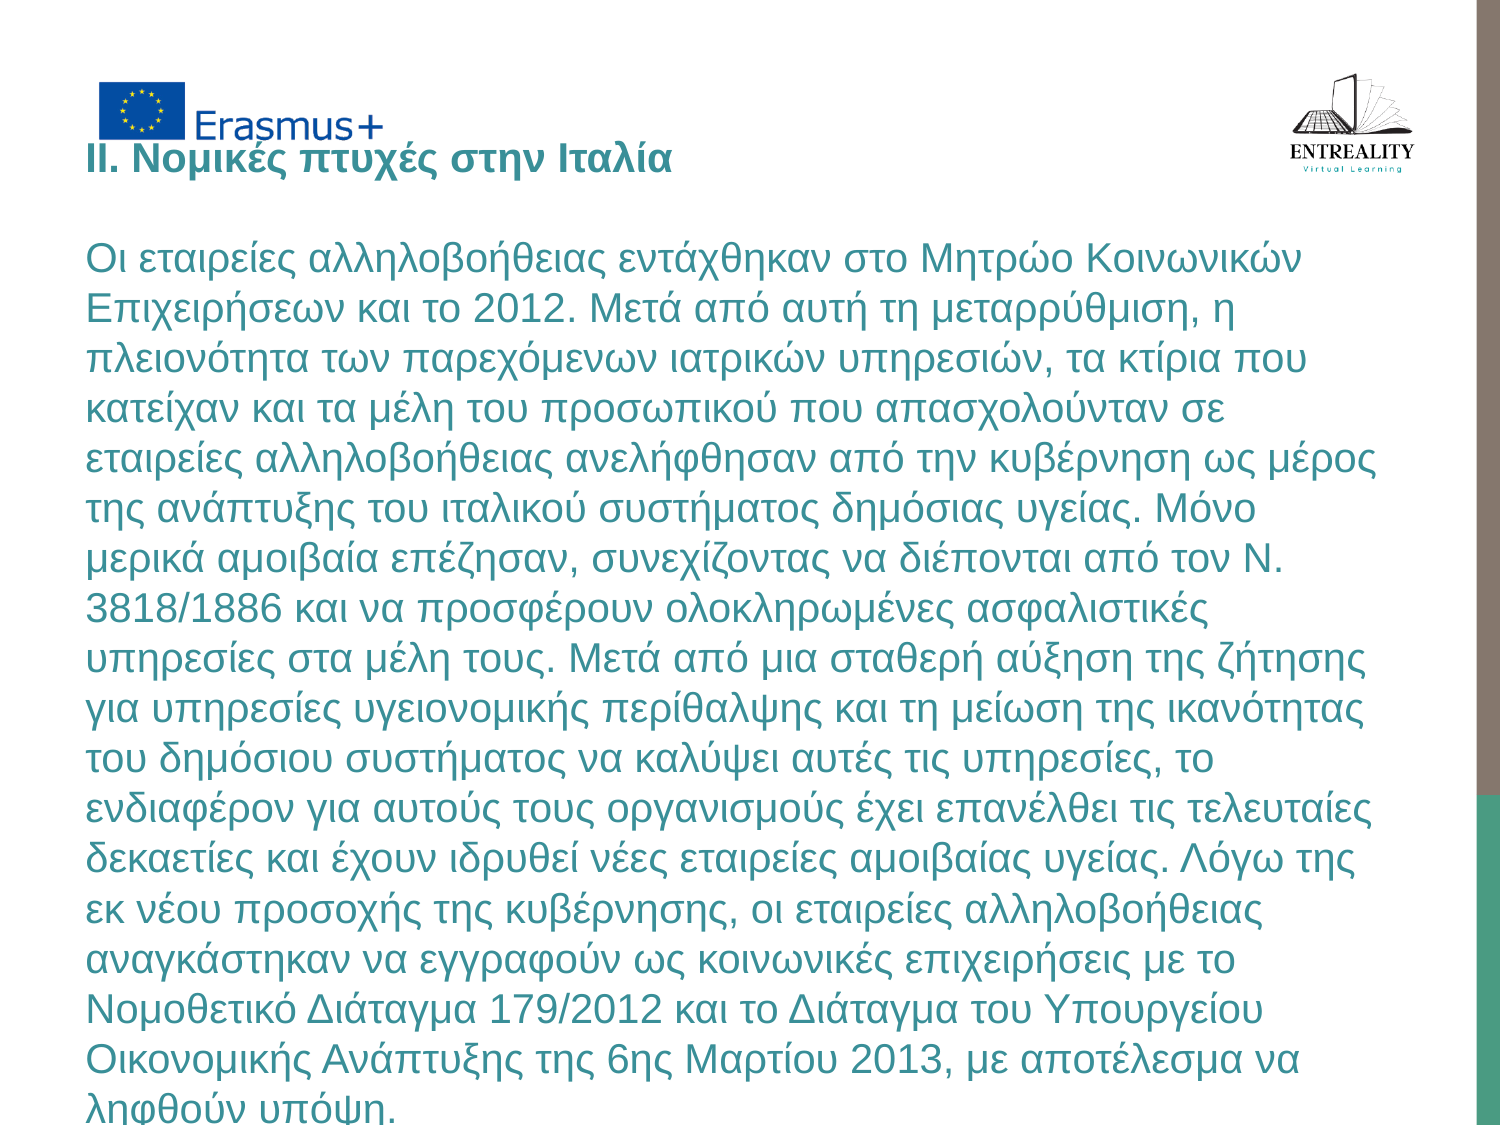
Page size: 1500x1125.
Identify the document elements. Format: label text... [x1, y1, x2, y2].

title II. Νομικές πτυχές στην Ιταλία Οι εταιρείες αλληλοβοήθειας εντάχθηκαν στο Μητρώο Κοινωνικών Επιχειρήσεων και το 2012. Μετά από αυτή τη μεταρρύθμιση, η πλειονότητα των παρεχόμενων ιατρικών υπηρεσιών, τα κτίρια που κατείχαν και τα μέλη του προσωπικού που απασχολούνταν σε εταιρείες αλληλοβοήθειας ανελήφθησαν από την κυβέρνηση ως μέρος της ανάπτυξης του ιταλικού συστήματος δημόσιας υγείας. Μόνο μερικά αμοιβαία επέζησαν, συνεχίζοντας να διέπονται από τον Ν. 3818/1886 και να προσφέρουν ολοκληρωμένες ασφαλιστικές υπηρεσίες στα μέλη τους. Μετά από μια σταθερή αύξηση της ζήτησης για υπηρεσίες υγειονομικής περίθαλψης και τη μείωση της ικανότητας του δημόσιου συστήματος να καλύψει αυτές τις υπηρεσίες, το ενδιαφέρον για αυτούς τους οργανισμούς έχει επανέλθει τις τελευταίες δεκαετίες και έχουν ιδρυθεί νέες εταιρείες αμοιβαίας υγείας. Λόγω της εκ νέου προσοχής της κυβέρνησης, οι εταιρείες αλληλοβοήθειας αναγκάστηκαν να εγγραφούν ως κοινωνικές επιχειρήσεις με το Νομοθετικό Διάταγμα 179/2012 και το Διάταγμα του Υπουργείου Οικονομικής Ανάπτυξης της 6ης Μαρτίου 2013, με αποτέλεσμα να ληφθούν υπόψη. [70, 223, 1395, 1089]
subtitle [105, 656, 1301, 751]
picture [81, 64, 399, 156]
picture [1246, 17, 1458, 229]
